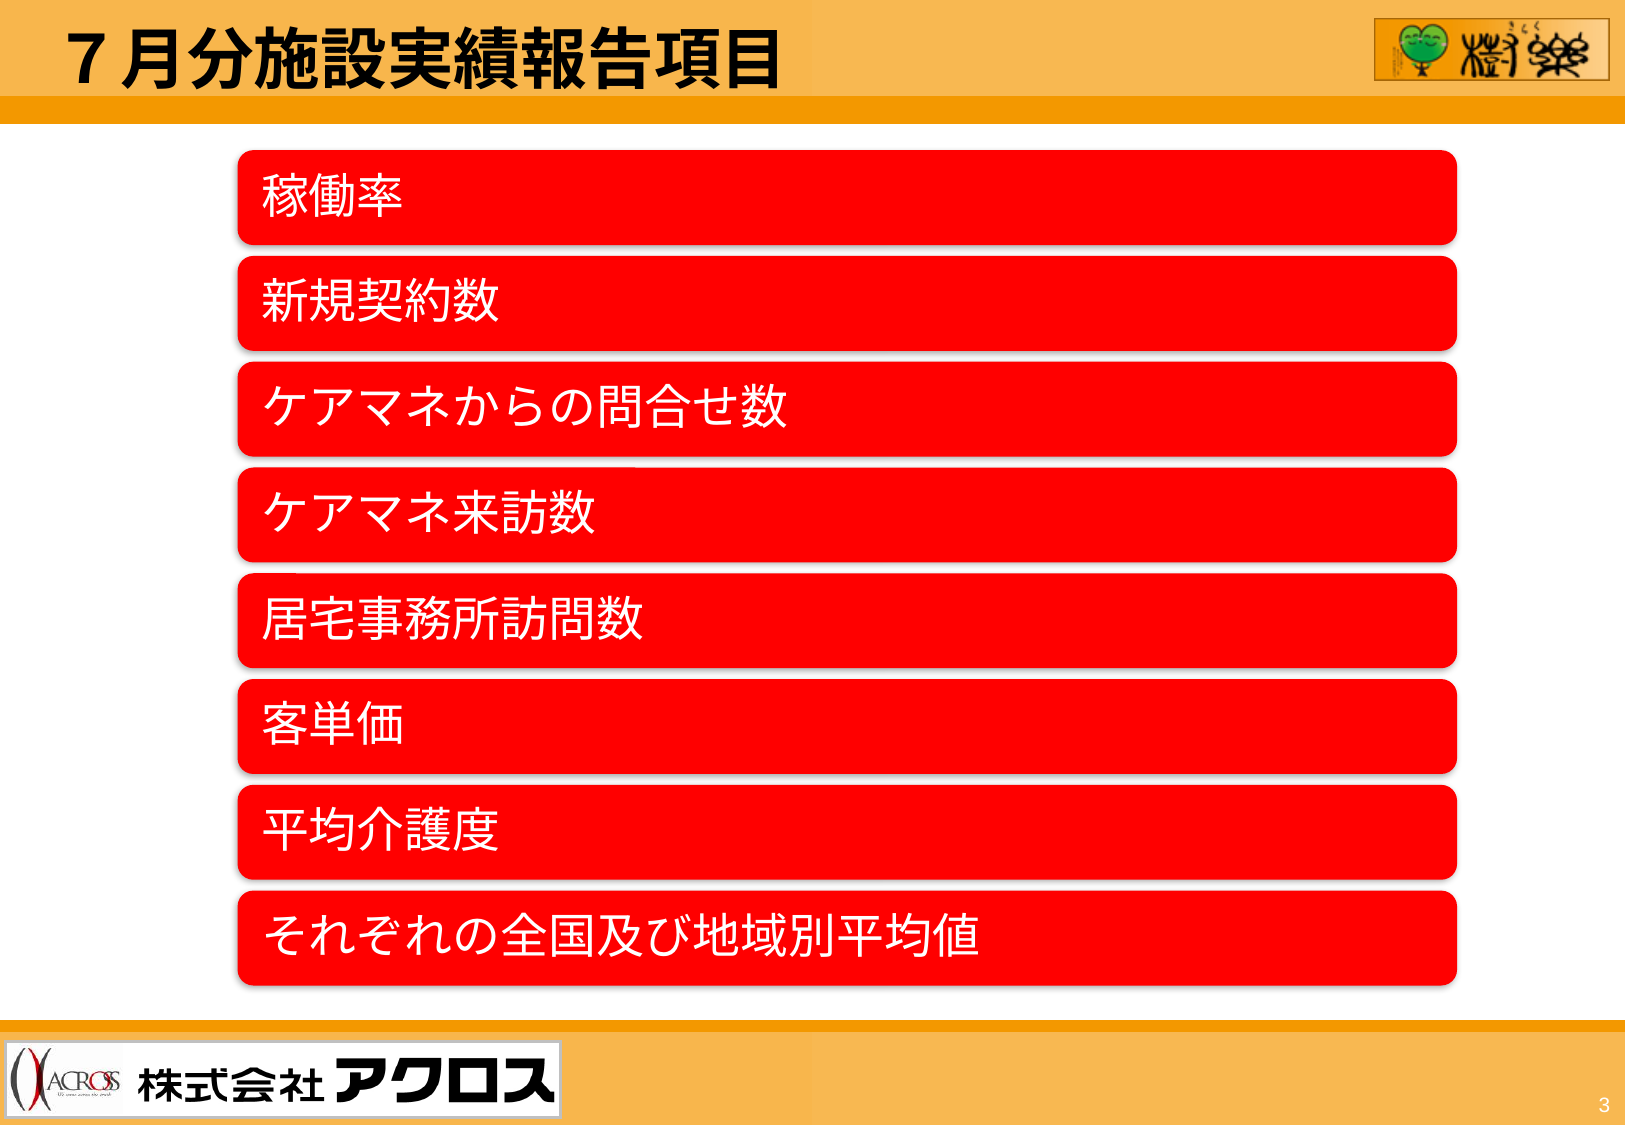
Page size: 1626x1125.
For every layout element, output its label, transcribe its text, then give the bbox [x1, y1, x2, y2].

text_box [237, 141, 1458, 994]
picture [0, 1020, 1625, 1125]
slide_number 3 [1452, 1082, 1625, 1125]
picture [0, 0, 1625, 124]
text_box ７月分施設実績報告項目 [38, 0, 982, 96]
